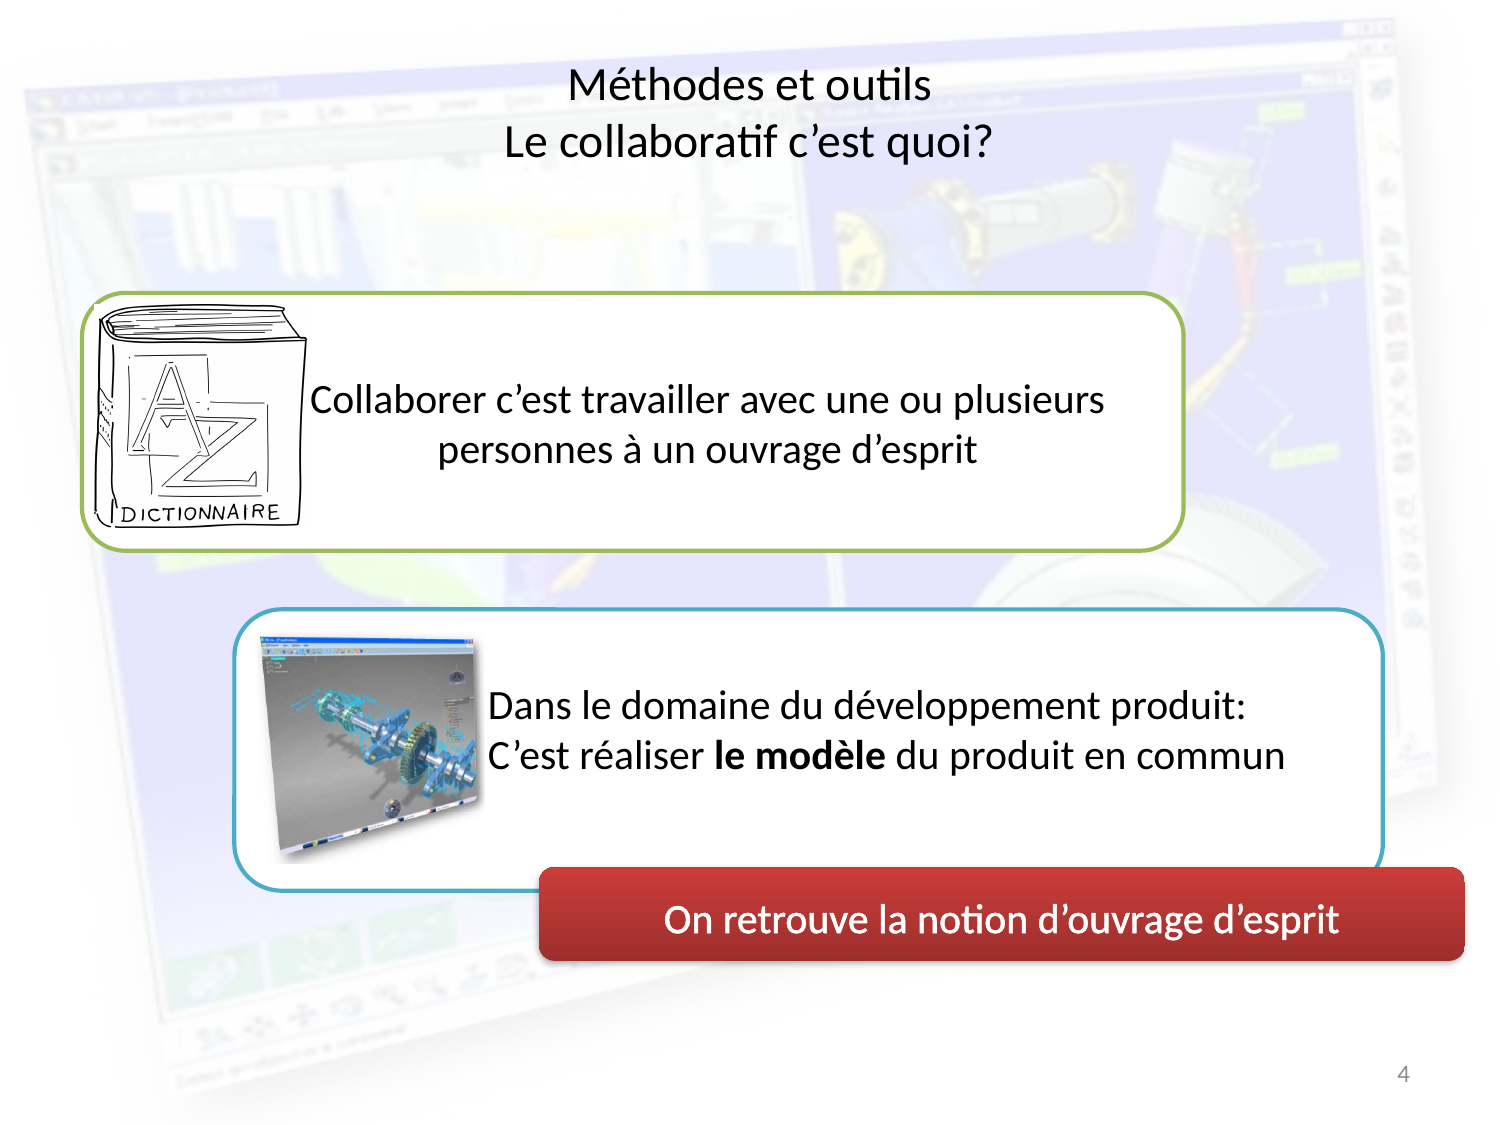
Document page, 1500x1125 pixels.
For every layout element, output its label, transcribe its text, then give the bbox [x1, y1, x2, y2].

title Méthodes et outils Le collaboratif c’est quoi? [75, 45, 1425, 233]
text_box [81, 292, 1184, 551]
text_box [234, 609, 1384, 891]
text_box On retrouve la notion d’ouvrage d’esprit [538, 867, 1465, 961]
slide_number 4 [1074, 1042, 1425, 1103]
